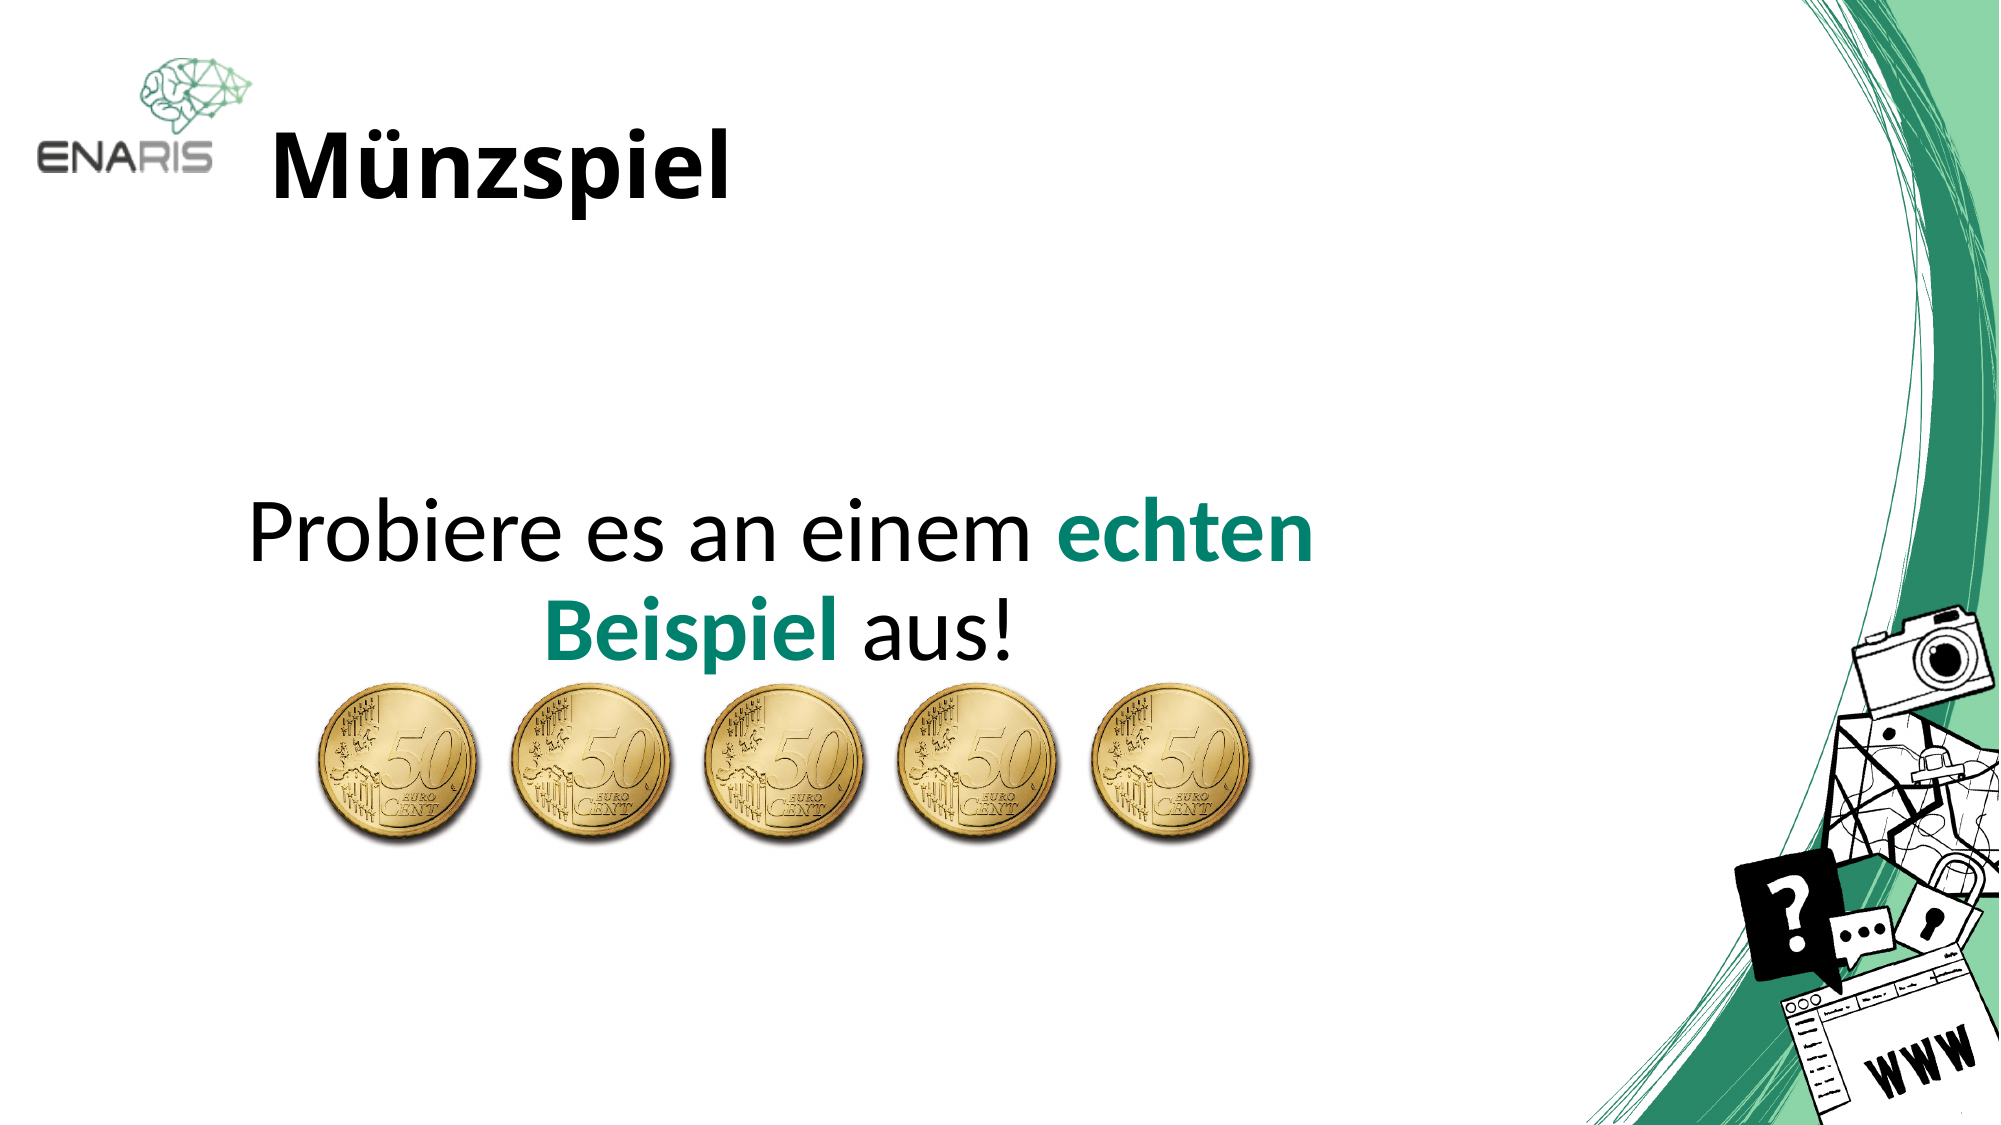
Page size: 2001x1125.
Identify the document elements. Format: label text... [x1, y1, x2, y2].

picture [37, 58, 254, 173]
picture [505, 678, 679, 851]
picture [891, 678, 1065, 851]
picture [311, 679, 486, 851]
text_box Probiere es an einem echten Beispiel aus! [137, 299, 1425, 863]
picture [408, 0, 1999, 1125]
picture [698, 680, 872, 852]
picture [1084, 678, 1259, 851]
title Münzspiel [253, 59, 1863, 278]
